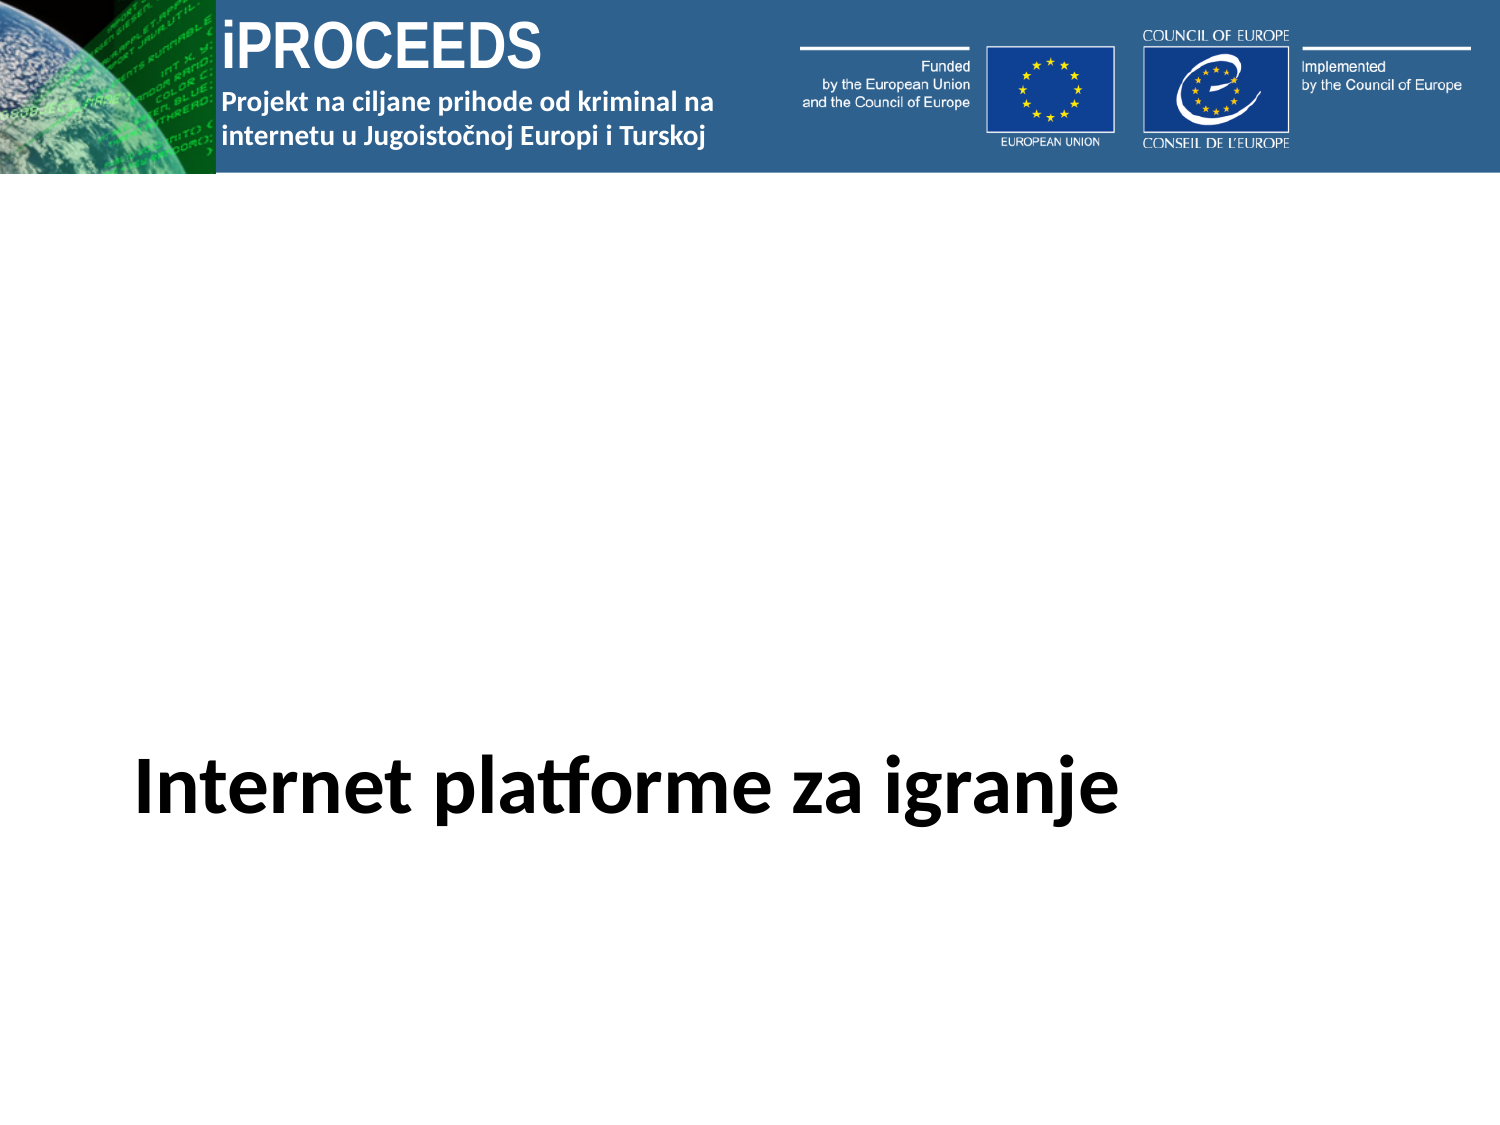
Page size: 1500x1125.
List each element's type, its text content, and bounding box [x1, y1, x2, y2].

picture [0, 0, 216, 174]
picture [800, 30, 1471, 148]
title Internet platforme za igranje [118, 722, 1394, 947]
